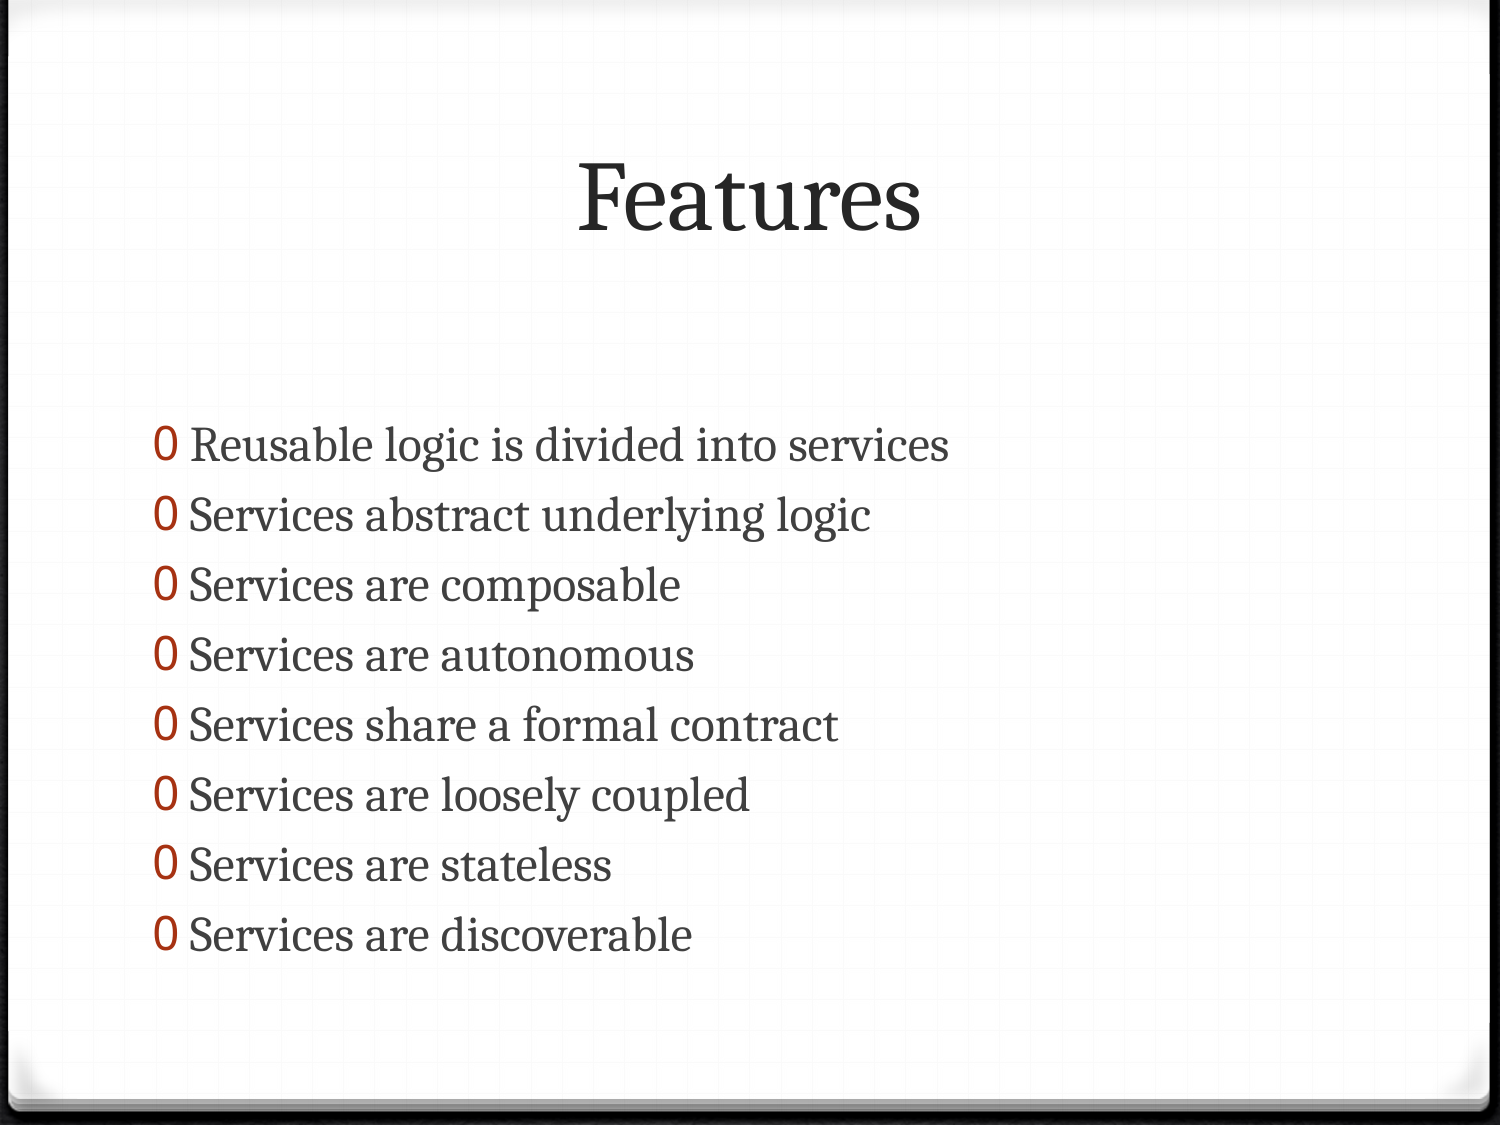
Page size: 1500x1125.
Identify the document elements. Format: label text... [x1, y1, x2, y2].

list Reusable logic is divided into services Services abstract underlying logic Services are composable Services are autonomous Services share a formal contract Services are loosely coupled Services are stateless Services are discoverable [137, 334, 1363, 983]
title Features [90, 71, 1410, 309]
picture [0, 0, 1500, 1125]
